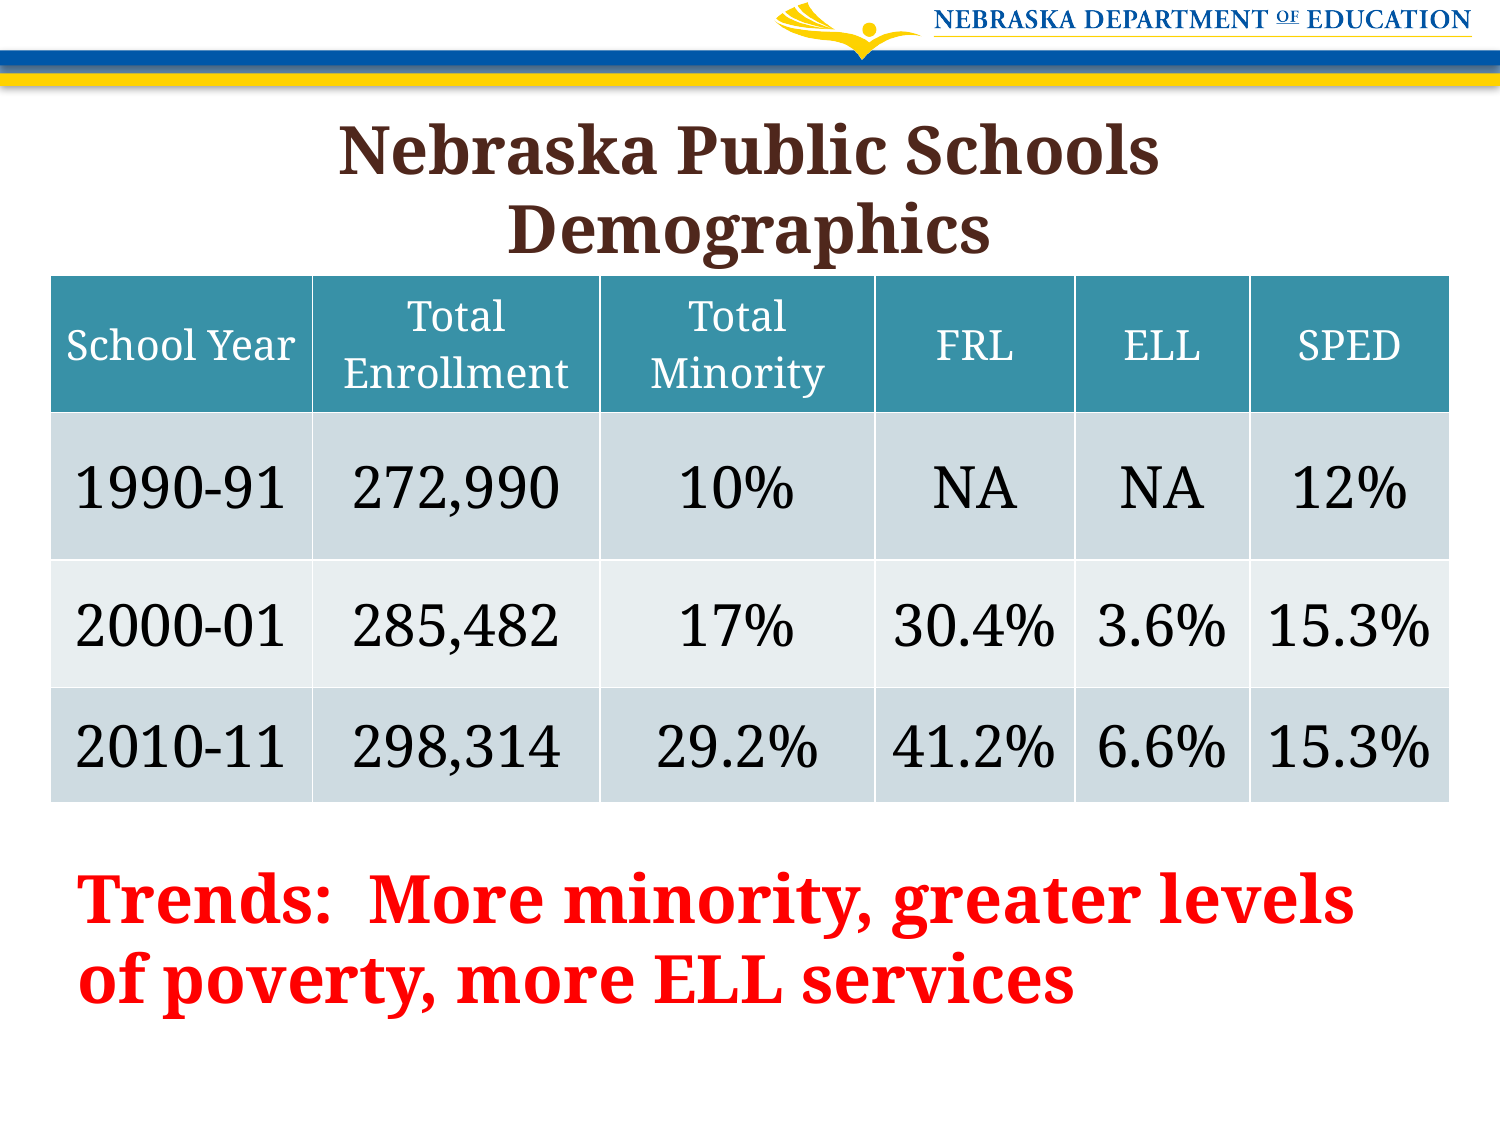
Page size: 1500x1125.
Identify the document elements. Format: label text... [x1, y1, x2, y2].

table_cell 30.4% [876, 561, 1074, 687]
table_cell 2010-11 [51, 688, 312, 802]
table_header SPED [1251, 276, 1449, 412]
table_header School Year [51, 276, 312, 412]
table_header Total Minority [601, 276, 874, 412]
table_cell 6.6% [1076, 688, 1249, 802]
table_cell 15.3% [1251, 561, 1449, 687]
table_cell NA [1076, 413, 1249, 559]
text_box Trends: More minority, greater levels of poverty, more ELL services [62, 849, 1450, 1025]
table_header Total Enrollment [313, 276, 599, 412]
table_header FRL [876, 276, 1074, 412]
table_cell 285,482 [313, 561, 599, 687]
table_cell 15.3% [1251, 688, 1449, 802]
table_cell 10% [601, 413, 874, 559]
table_header ELL [1076, 276, 1249, 412]
table_cell 1990-91 [51, 413, 312, 559]
title Nebraska Public Schools Demographics [75, 99, 1425, 275]
table_cell 12% [1251, 413, 1449, 559]
table_cell 17% [601, 561, 874, 687]
table_cell NA [876, 413, 1074, 559]
table_cell 272,990 [313, 413, 599, 559]
table_cell 41.2% [876, 688, 1074, 802]
table_cell 2000-01 [51, 561, 312, 687]
picture [774, 0, 1500, 69]
table_cell 3.6% [1076, 561, 1249, 687]
table_cell 29.2% [601, 688, 874, 802]
table_cell 298,314 [313, 688, 599, 802]
